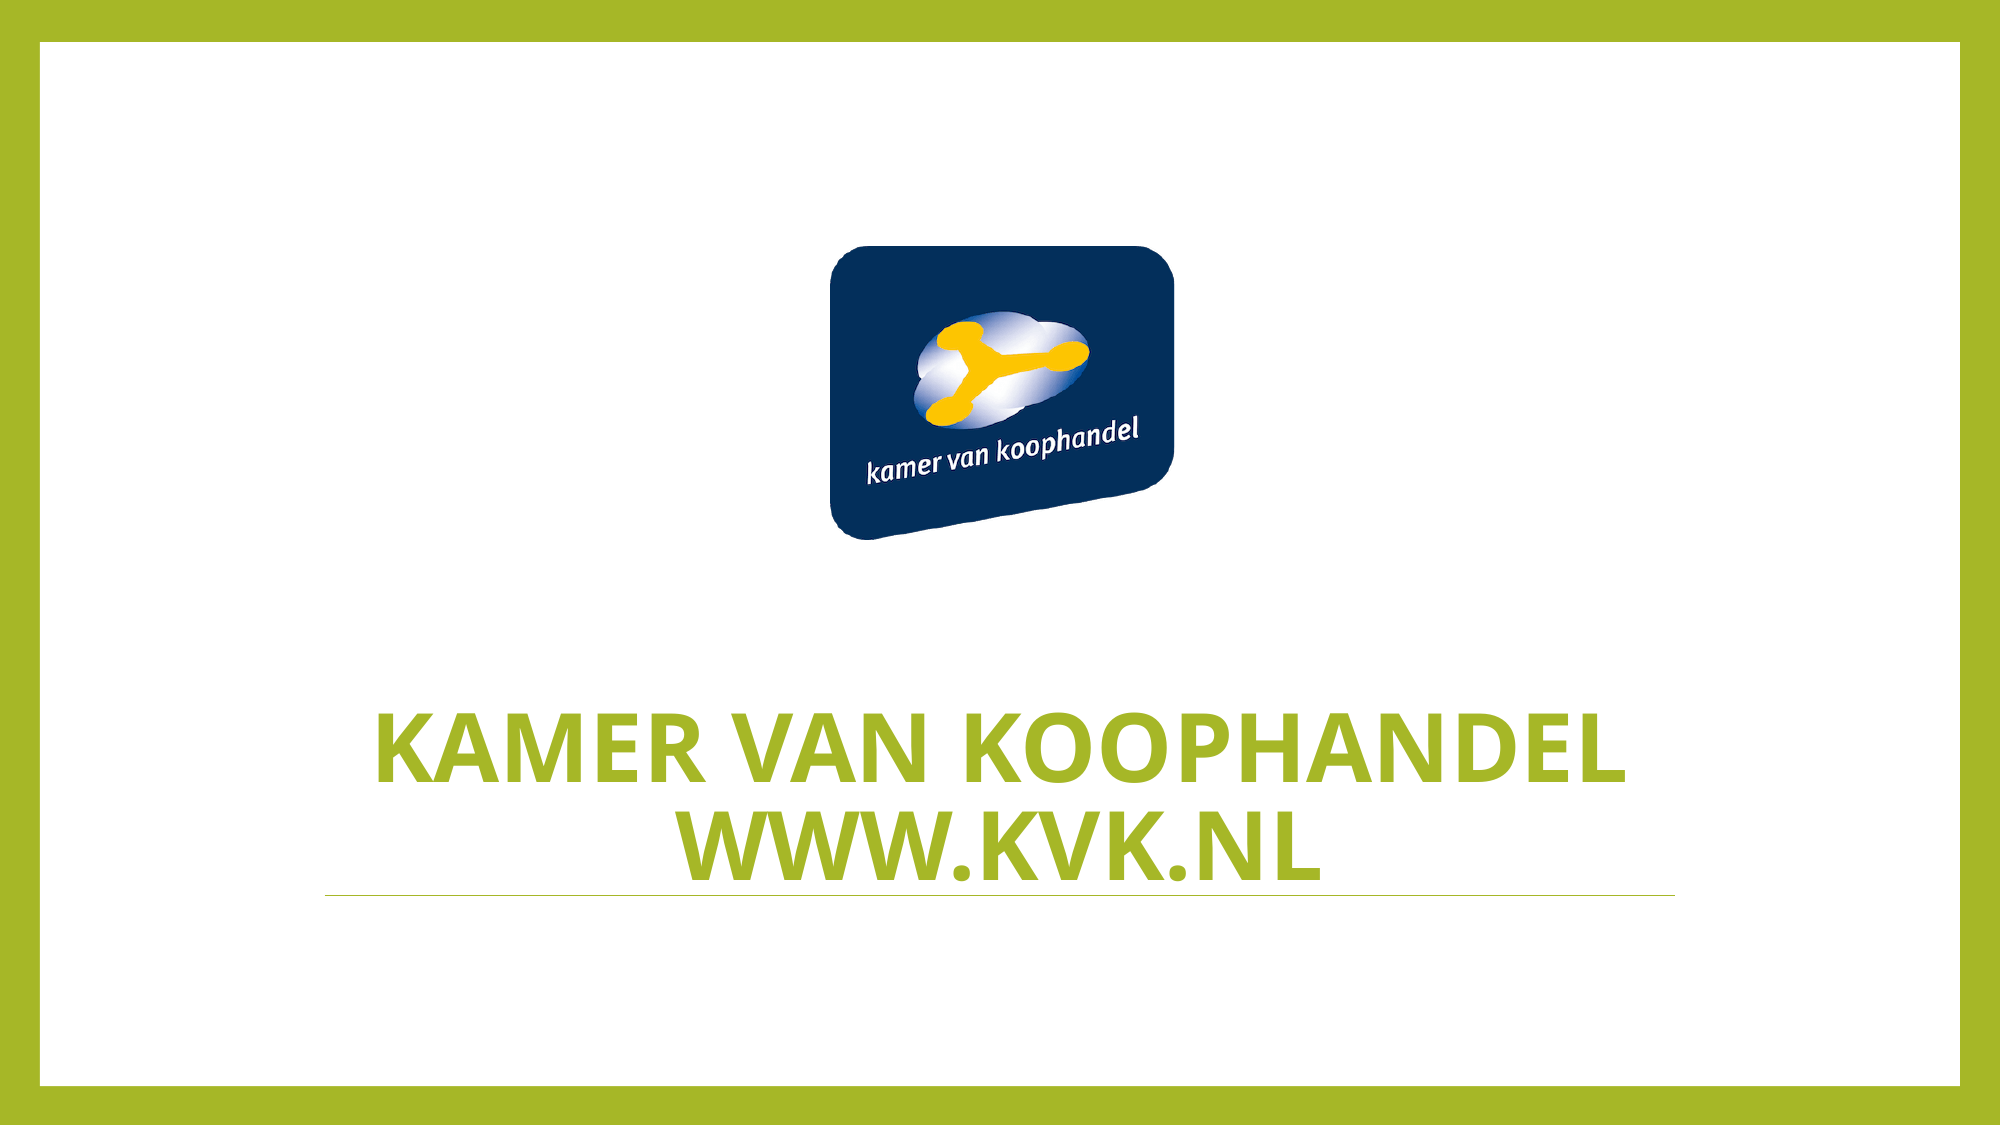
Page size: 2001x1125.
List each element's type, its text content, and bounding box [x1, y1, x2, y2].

text_box [0, 0, 2000, 1125]
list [569, 121, 1431, 660]
text_box [38, 41, 1961, 1088]
title Kamer van koophandel www.kvk.nl [182, 690, 1818, 908]
